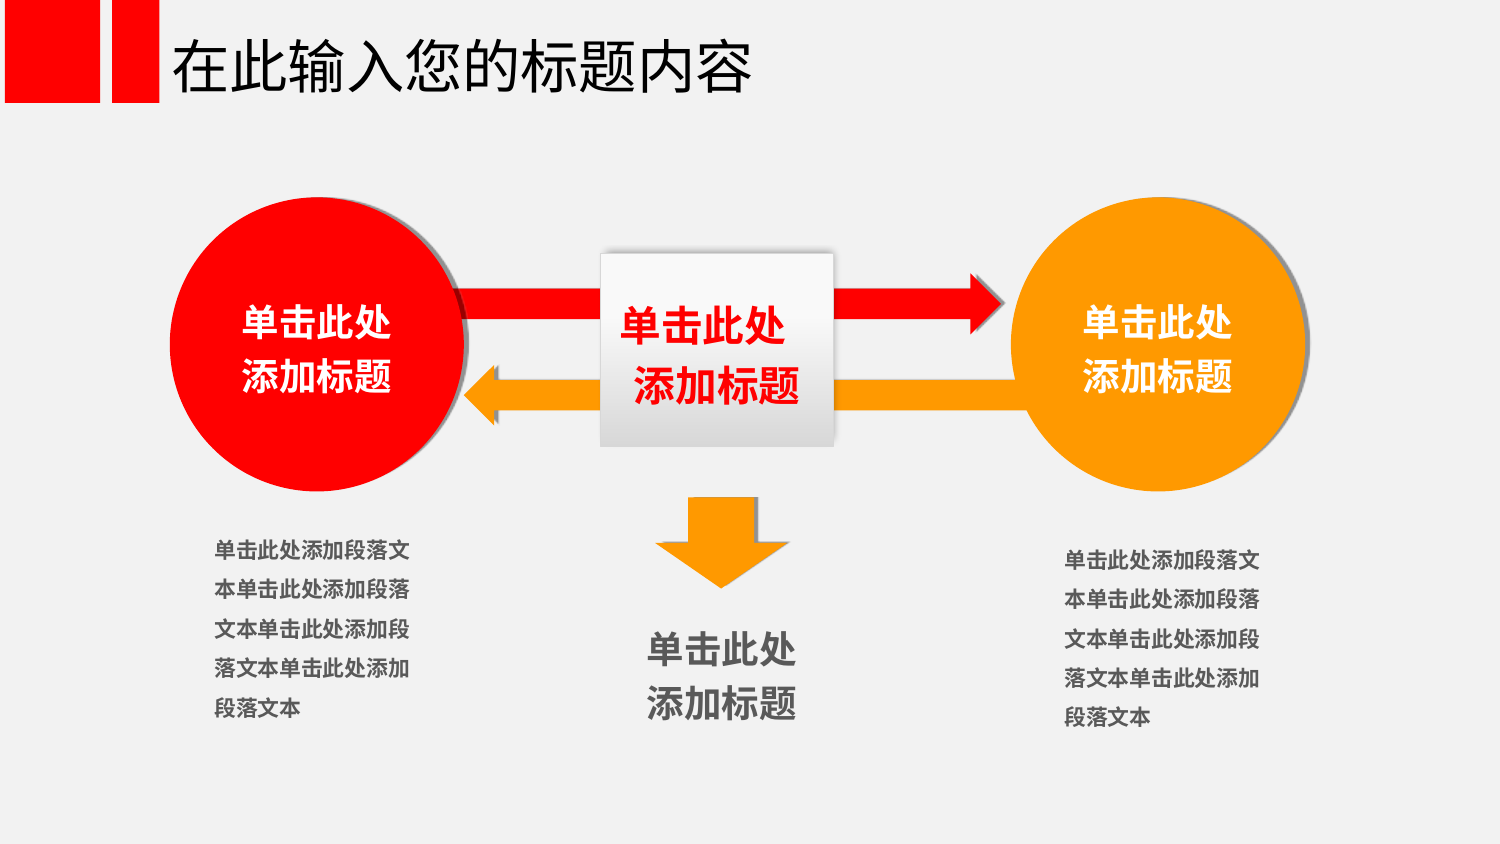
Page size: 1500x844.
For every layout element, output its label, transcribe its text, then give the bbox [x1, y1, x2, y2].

text_box [463, 364, 600, 426]
text_box 单击此处 添加标题 [600, 253, 834, 446]
text_box 在此输入您的标题内容 [156, 22, 793, 108]
text_box 单击此处添加标题 [169, 197, 464, 492]
text_box 单击此处添加段落文本单击此处添加段落文本单击此处添加段落文本单击此处添加段落文本 [199, 516, 443, 728]
text_box 单击此处 添加标题 [631, 609, 817, 732]
text_box [840, 380, 1026, 411]
text_box [840, 273, 1001, 335]
text_box 单击此处添加段落文本单击此处添加段落文本单击此处添加段落文本单击此处添加段落文本 [1049, 526, 1294, 738]
text_box 单击此处添加标题 [1010, 197, 1306, 492]
text_box [655, 497, 788, 589]
text_box [462, 288, 600, 320]
